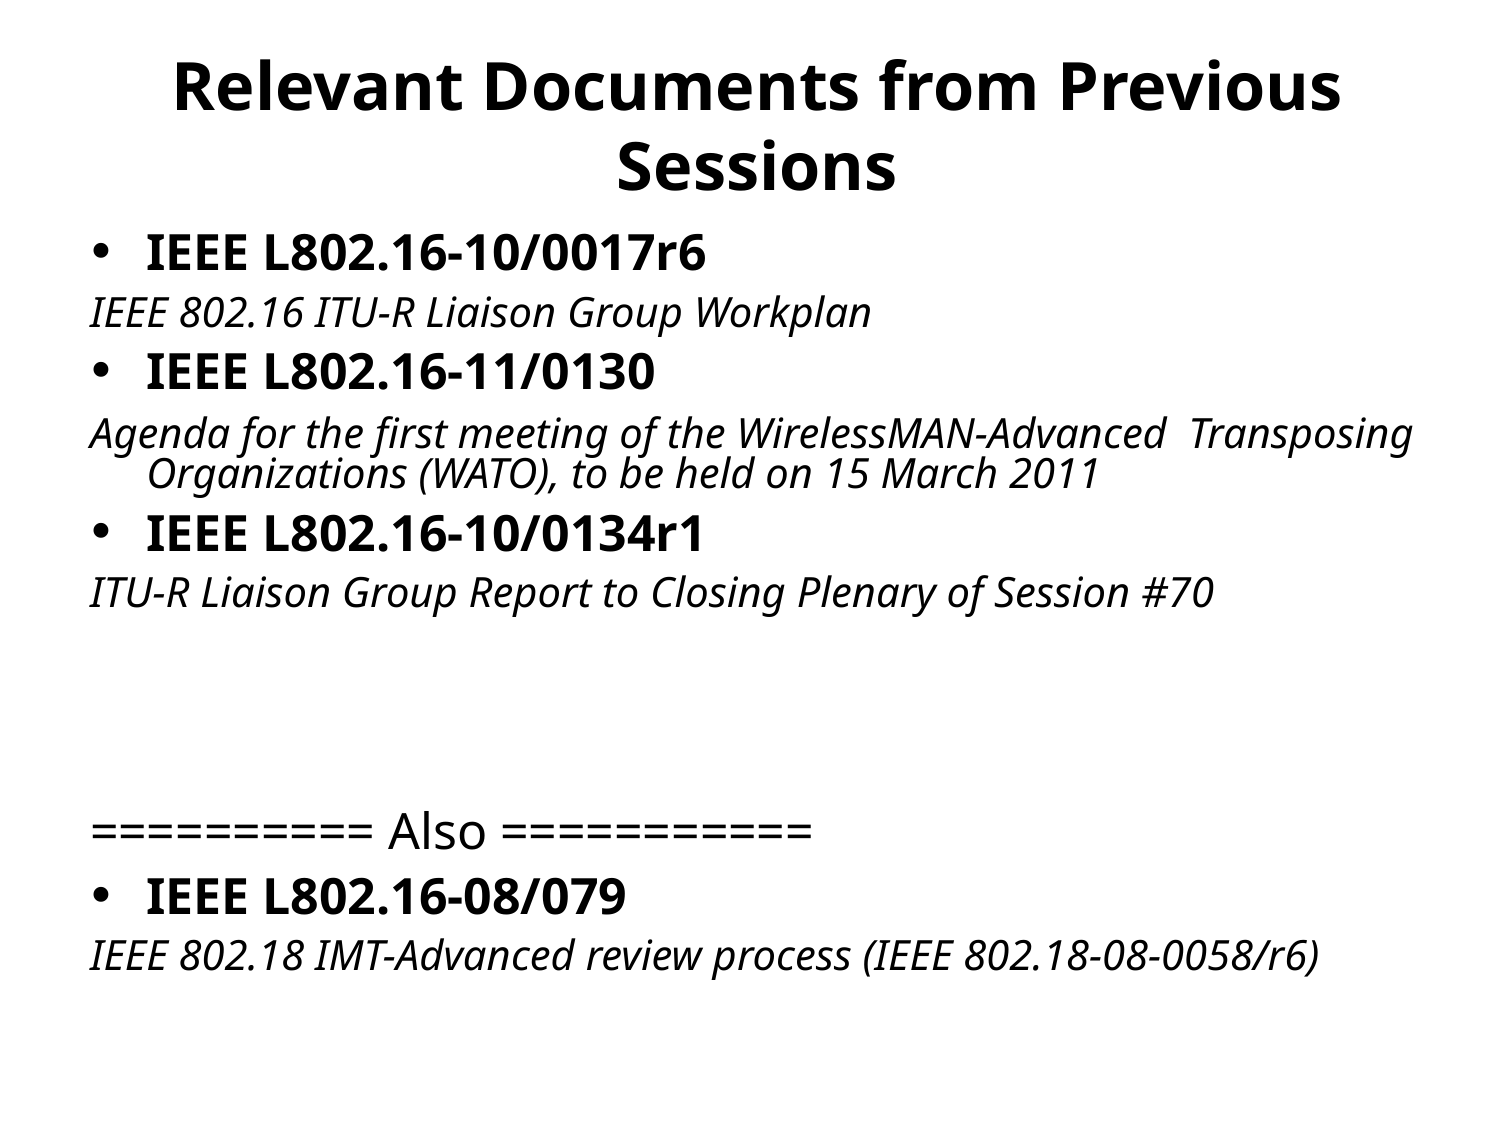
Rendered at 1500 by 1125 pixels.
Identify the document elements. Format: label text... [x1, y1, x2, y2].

list IEEE L802.16-10/0017r6 IEEE 802.16 ITU-R Liaison Group Workplan IEEE L802.16-11/0130 Agenda for the first meeting of the WirelessMAN-Advanced Transposing Organizations (WATO), to be held on 15 March 2011 IEEE L802.16-10/0134r1 ITU-R Liaison Group Report to Closing Plenary of Session #70 ========== Also =========== IEEE L802.16-08/079 IEEE 802.18 IMT-Advanced review process (IEEE 802.18-08-0058/r6) [75, 224, 1425, 1088]
title Relevant Documents from Previous Sessions [75, 36, 1425, 152]
